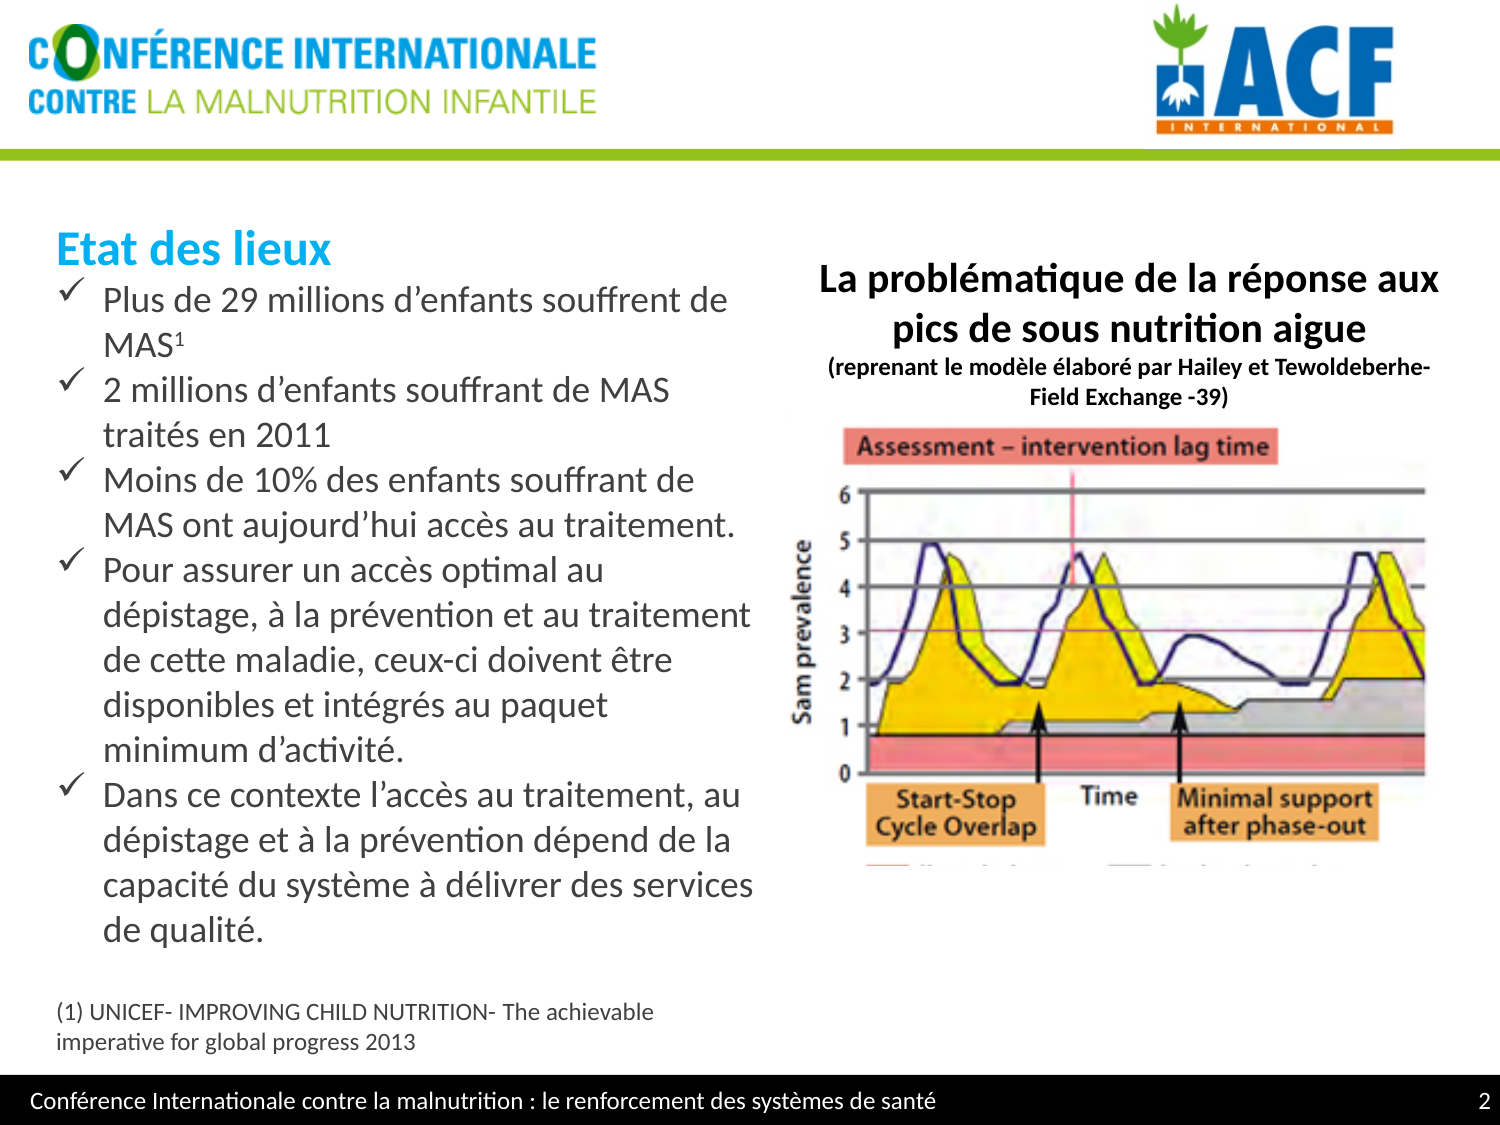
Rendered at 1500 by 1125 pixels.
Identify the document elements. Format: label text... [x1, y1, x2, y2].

picture [1144, 0, 1401, 150]
picture [29, 24, 597, 115]
picture [788, 412, 1445, 866]
text_box [975, 1073, 1156, 1125]
text_box [0, 147, 1500, 163]
footer Conférence Internationale contre la malnutrition : le renforcement des systèmes de santé [0, 1069, 975, 1125]
text_box La problématique de la réponse aux pics de sous nutrition aigue (reprenant le modèle élaboré par Hailey et Tewoldeberhe- Field Exchange -39) [788, 243, 1471, 464]
text_box Etat des lieux Plus de 29 millions d’enfants souffrent de MAS1 2 millions d’enfants souffrant de MAS traités en 2011 Moins de 10% des enfants souffrant de MAS ont aujourd’hui accès au traitement. Pour assurer un accès optimal au dépistage, à la prévention et au traitement de cette maladie, ceux-ci doivent être disponibles et intégrés au paquet minimum d’activité. Dans ce contexte l’accès au traitement, au dépistage et à la prévention dépend de la capacité du système à délivrer des services de qualité. (1) UNICEF- IMPROVING CHILD NUTRITION- The achievable imperative for global progress 2013 [41, 208, 774, 1063]
slide_number 2 [1156, 1069, 1500, 1125]
